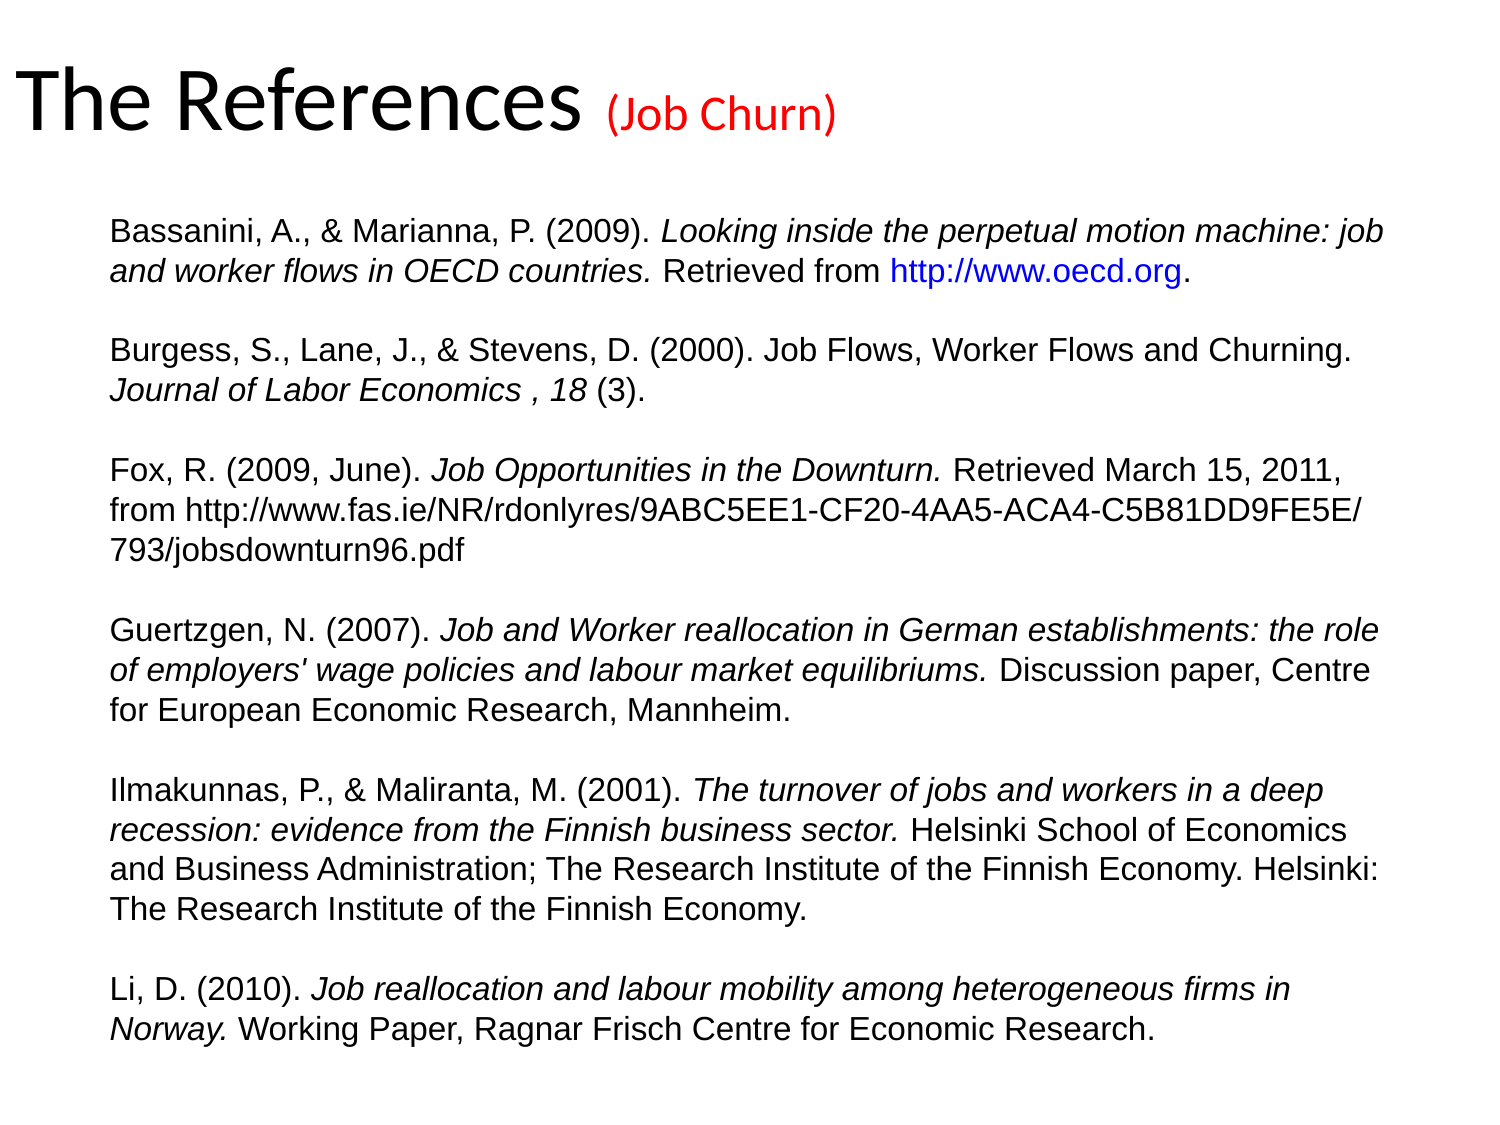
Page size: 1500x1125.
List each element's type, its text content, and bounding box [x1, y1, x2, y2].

text_box Bassanini, A., & Marianna, P. (2009). Looking inside the perpetual motion machine: job and worker flows in OECD countries. Retrieved from http://www.oecd.org. Burgess, S., Lane, J., & Stevens, D. (2000). Job Flows, Worker Flows and Churning. Journal of Labor Economics , 18 (3). Fox, R. (2009, June). Job Opportunities in the Downturn. Retrieved March 15, 2011, from http://www.fas.ie/NR/rdonlyres/9ABC5EE1-CF20-4AA5-ACA4-C5B81DD9FE5E/793/jobsdownturn96.pdf Guertzgen, N. (2007). Job and Worker reallocation in German establishments: the role of employers' wage policies and labour market equilibriums. Discussion paper, Centre for European Economic Research, Mannheim. Ilmakunnas, P., & Maliranta, M. (2001). The turnover of jobs and workers in a deep recession: evidence from the Finnish business sector. Helsinki School of Economics and Business Administration; The Research Institute of the Finnish Economy. Helsinki: The Research Institute of the Finnish Economy. Li, D. (2010). Job reallocation and labour mobility among heterogeneous firms in Norway. Working Paper, Ragnar Frisch Centre for Economic Research. [94, 201, 1412, 1055]
title The References (Job Churn) [0, 0, 1350, 188]
